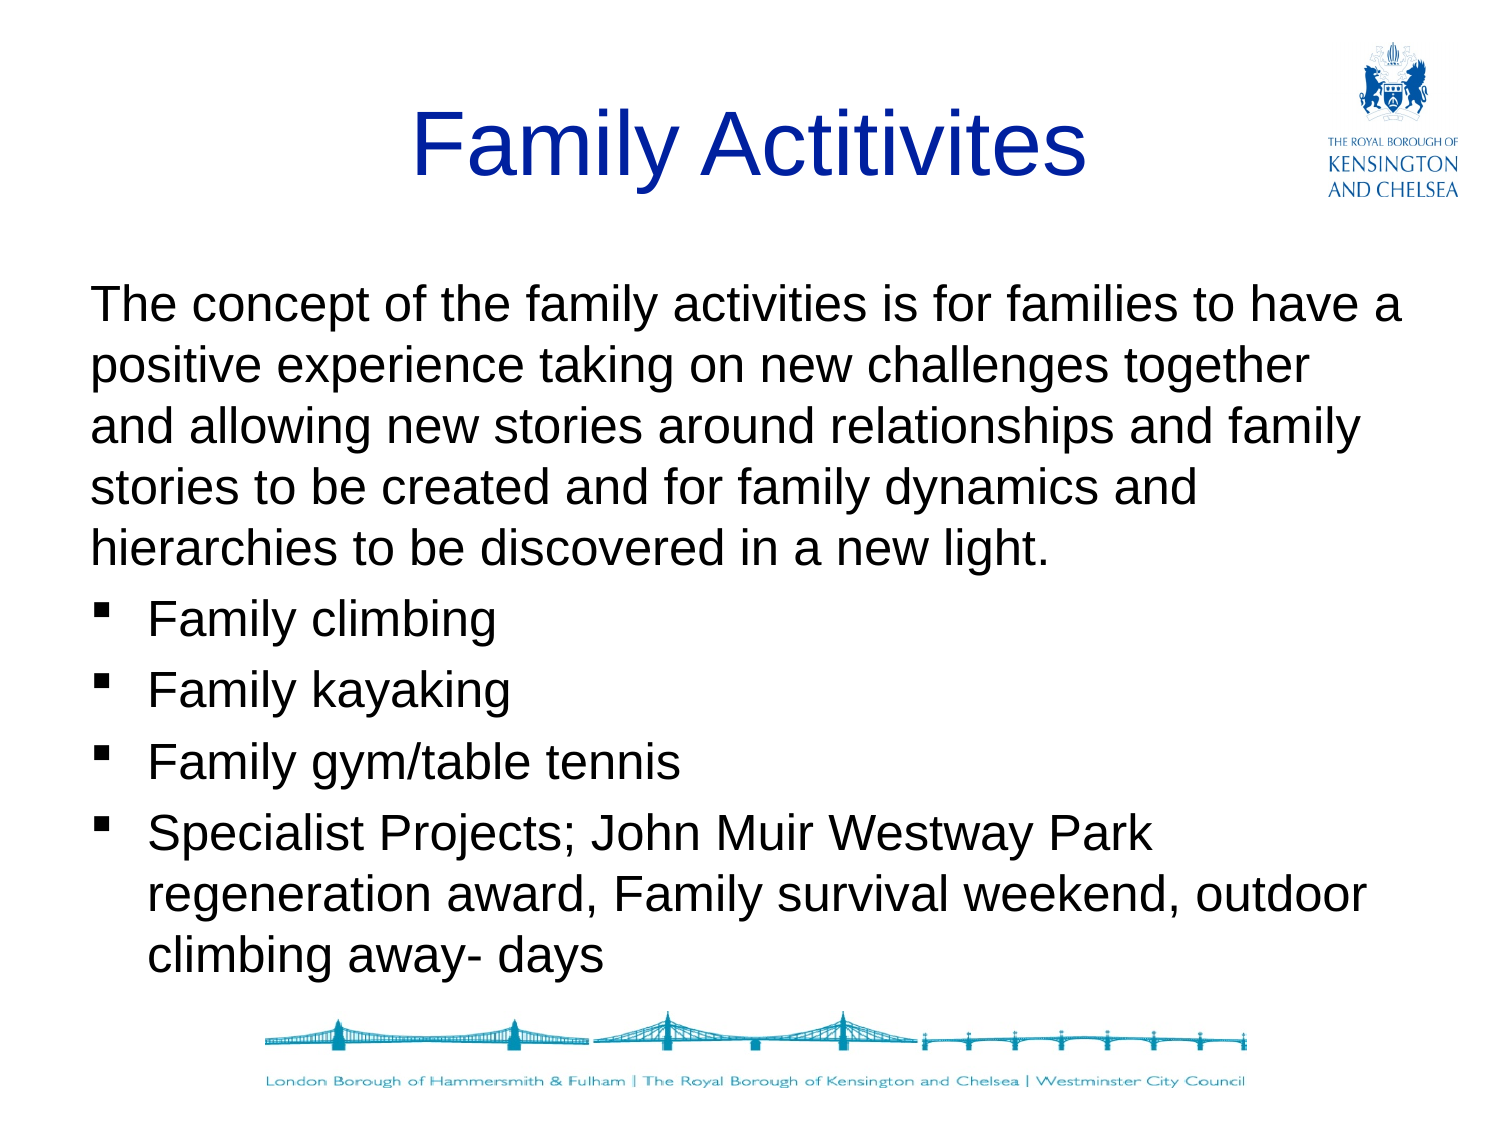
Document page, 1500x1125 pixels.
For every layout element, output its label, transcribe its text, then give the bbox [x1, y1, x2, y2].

picture [265, 1011, 1247, 1089]
picture [1328, 42, 1458, 197]
title Family Actitivites [75, 45, 1425, 233]
list The concept of the family activities is for families to have a positive experience taking on new challenges together and allowing new stories around relationships and family stories to be created and for family dynamics and hierarchies to be discovered in a new light. Family climbing Family kayaking Family gym/table tennis Specialist Projects; John Muir Westway Park regeneration award, Family survival weekend, outdoor climbing away- days [75, 262, 1425, 1005]
